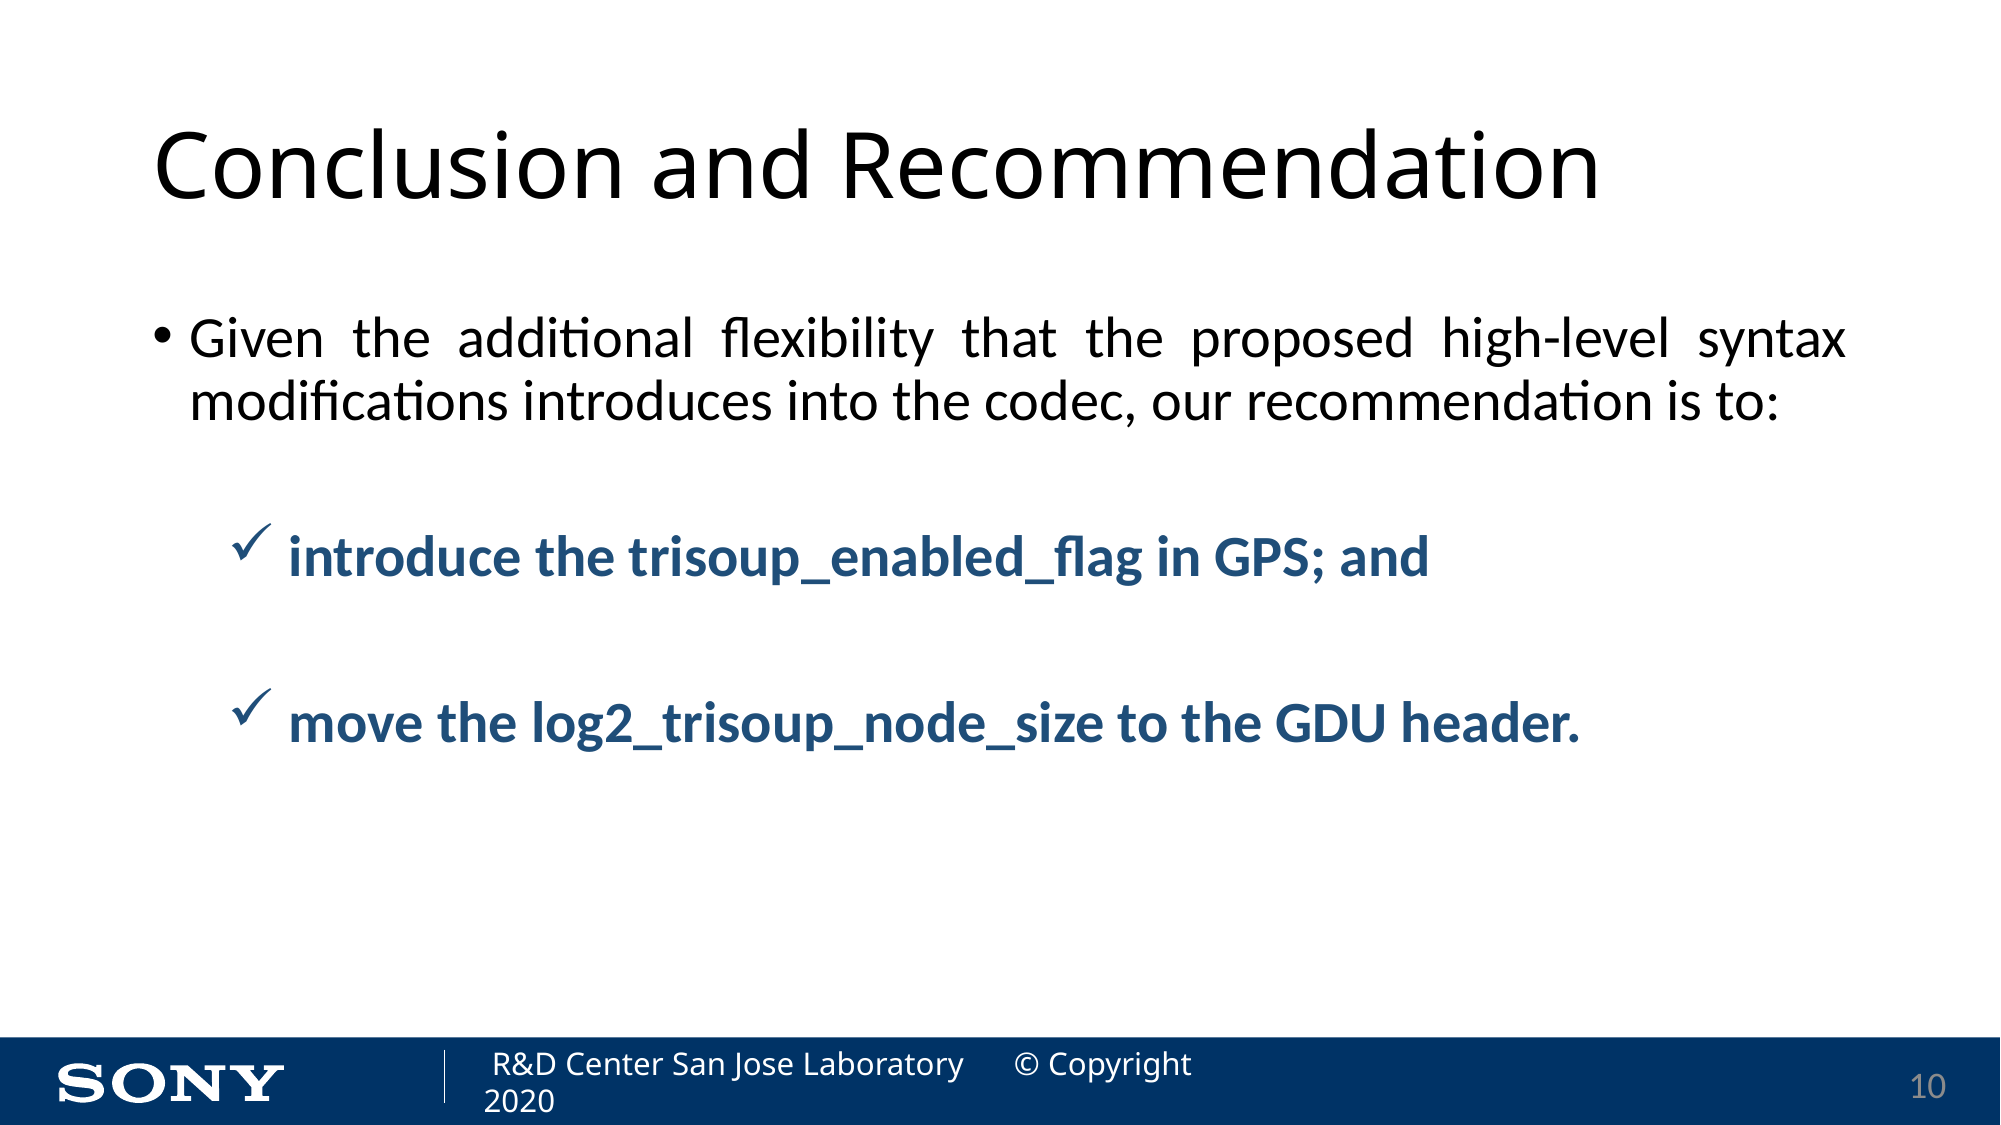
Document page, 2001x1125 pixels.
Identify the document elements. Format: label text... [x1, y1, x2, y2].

list Given the additional flexibility that the proposed high-level syntax modifications introduces into the codec, our recommendation is to: introduce the trisoup_enabled_flag in GPS; and move the log2_trisoup_node_size to the GDU header. [137, 299, 1863, 1014]
slide_number 10 [1511, 1053, 1962, 1114]
title Conclusion and Recommendation [137, 59, 1863, 278]
